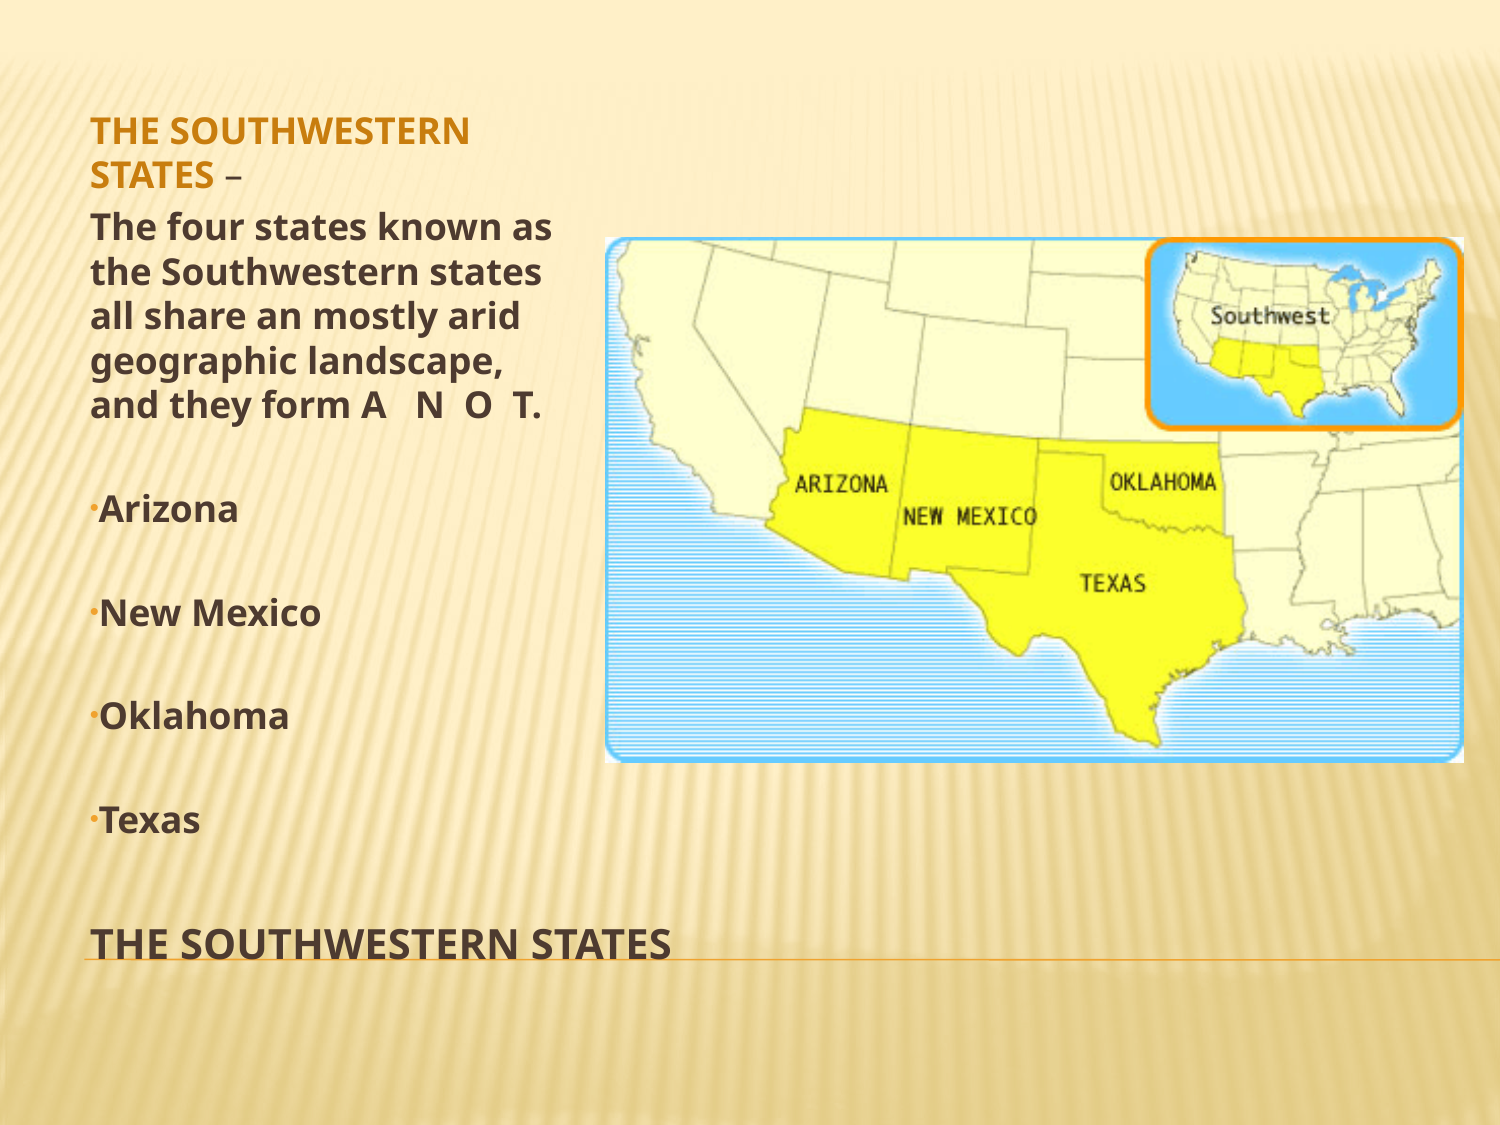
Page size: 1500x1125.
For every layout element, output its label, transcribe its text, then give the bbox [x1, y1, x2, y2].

title The southwestern states [75, 900, 1463, 986]
list THE SOUTHWESTERN STATES – The four states known as the Southwestern states all share an mostly arid geographic landscape, and they form A N O T. Arizona New Mexico Oklahoma Texas [75, 99, 569, 888]
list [605, 237, 1464, 763]
